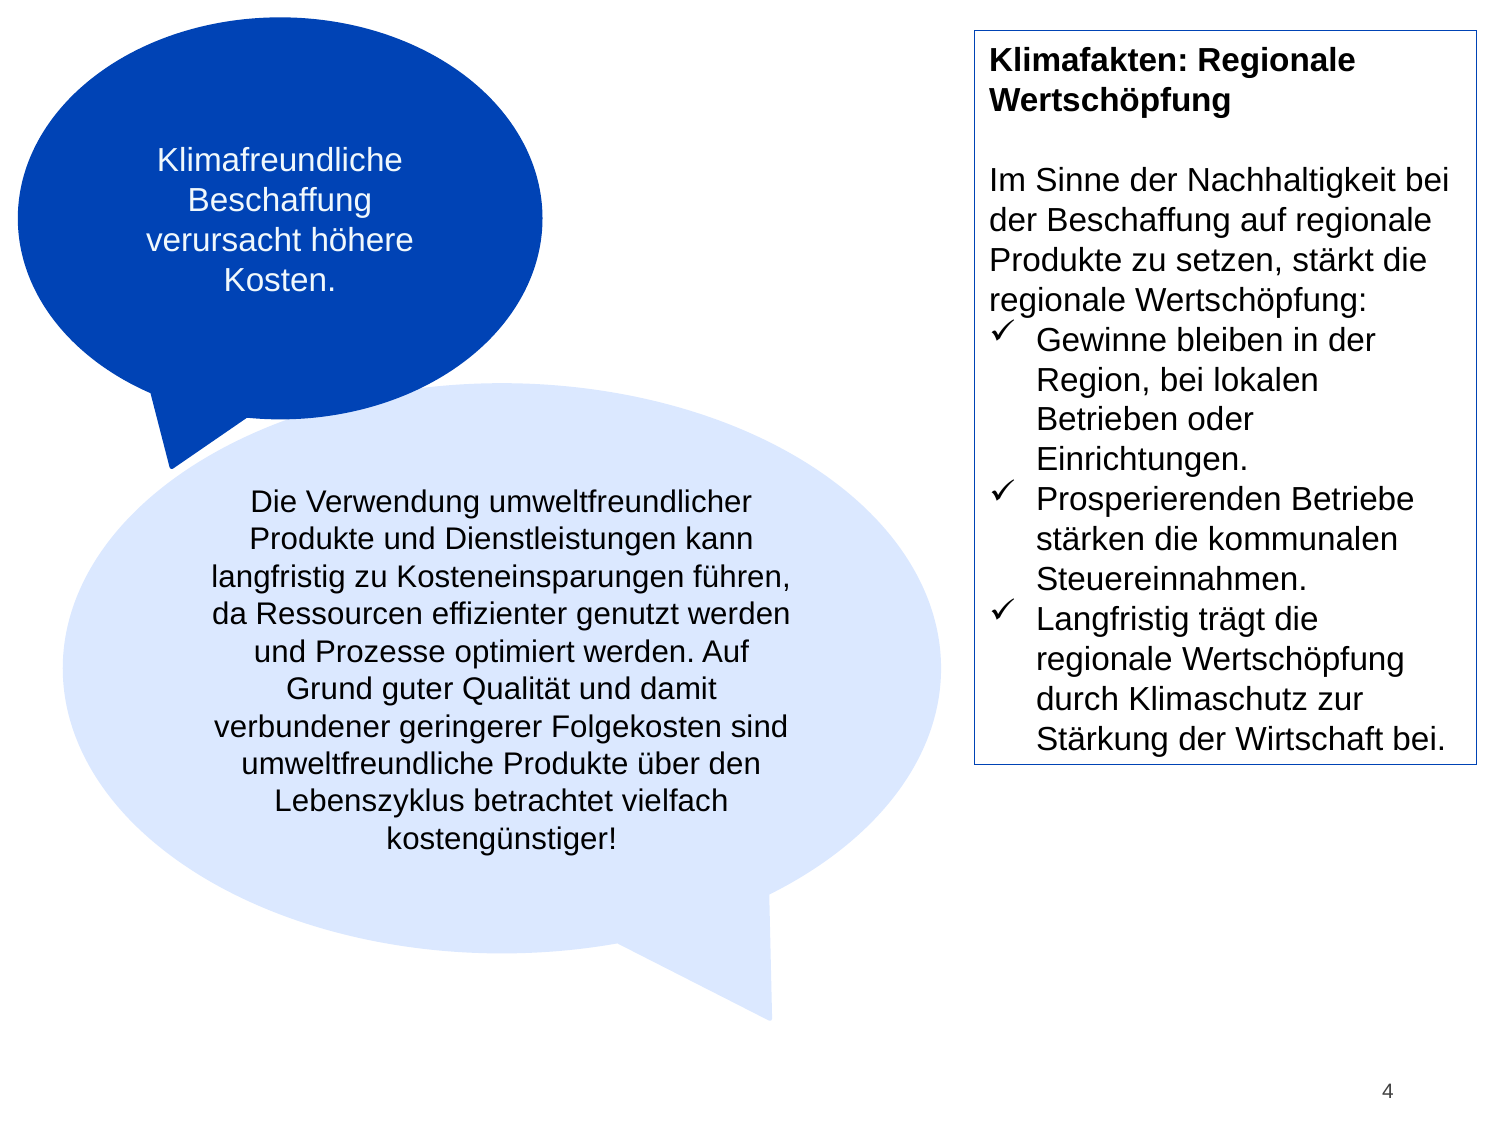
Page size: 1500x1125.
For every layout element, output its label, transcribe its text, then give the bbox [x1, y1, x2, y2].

text_box Die Verwendung umweltfreundlicher Produkte und Dienstleistungen kann langfristig zu Kosteneinsparungen führen, da Ressourcen effizienter genutzt werden und Prozesse optimiert werden. Auf Grund guter Qualität und damit verbundener geringerer Folgekosten sind umweltfreundliche Produkte über den Lebenszyklus betrachtet vielfach kostengünstiger! [62, 383, 942, 1021]
title Argumente 6 [106, 71, 974, 219]
text_box Klimafreundliche Beschaffung verursacht höhere Kosten. [17, 17, 543, 469]
text_box Klimafakten: Regionale Wertschöpfung Im Sinne der Nachhaltigkeit bei der Beschaffung auf regionale Produkte zu setzen, stärkt die regionale Wertschöpfung: Gewinne bleiben in der Region, bei lokalen Betrieben oder Einrichtungen. Prosperierenden Betriebe stärken die kommunalen Steuereinnahmen. Langfristig trägt die regionale Wertschöpfung durch Klimaschutz zur Stärkung der Wirtschaft bei. [974, 30, 1477, 765]
